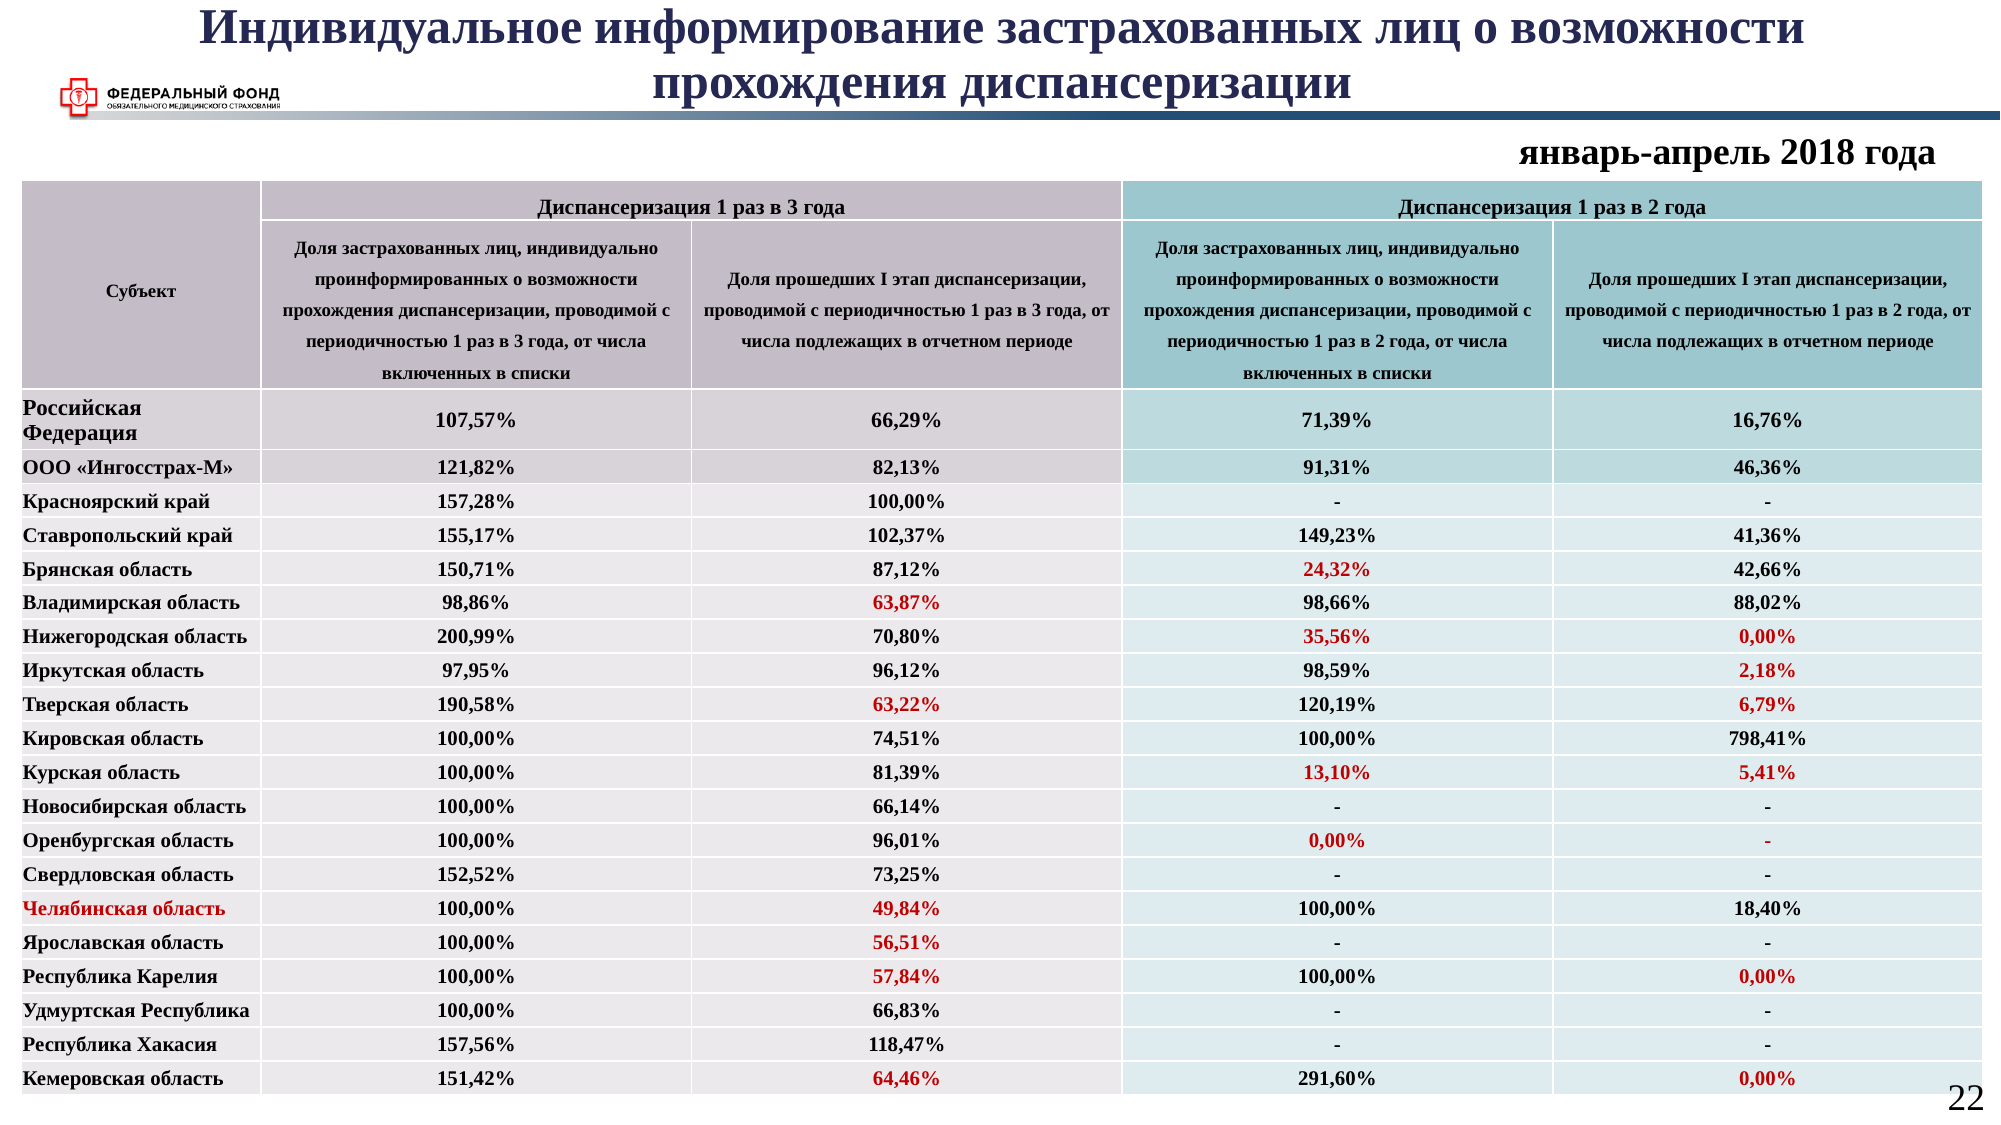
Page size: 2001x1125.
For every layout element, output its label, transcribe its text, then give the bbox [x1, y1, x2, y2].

table_header Диспансеризация 1 раз в 3 года [262, 181, 1121, 219]
table_cell 100,00% [1123, 722, 1552, 754]
table_cell - [1554, 858, 1982, 890]
table_cell 73,25% [692, 858, 1121, 890]
table_cell Курская область [22, 756, 260, 788]
table_cell 798,41% [1554, 722, 1982, 754]
table_cell Новосибирская область [22, 790, 260, 822]
table_cell - [1554, 484, 1982, 516]
table_cell 63,22% [692, 688, 1121, 720]
table_cell 100,00% [262, 994, 691, 1026]
table_cell 155,17% [262, 518, 691, 550]
table_cell 120,19% [1123, 688, 1552, 720]
table_cell Доля прошедших I этап диспансеризации, проводимой с периодичностью 1 раз в 3 года, от числа подлежащих в отчетном периоде [692, 221, 1121, 388]
table_cell Челябинская область [22, 892, 260, 924]
table_cell 100,00% [262, 926, 691, 958]
table_cell 63,87% [692, 586, 1121, 618]
table_cell Нижегородская область [22, 620, 260, 652]
table_cell 98,66% [1123, 586, 1552, 618]
table_cell 91,31% [1123, 450, 1552, 483]
table_cell Кировская область [22, 722, 260, 754]
table_cell 157,28% [262, 484, 691, 516]
table_cell 70,80% [692, 620, 1121, 652]
table_cell 2,18% [1554, 654, 1982, 686]
table_cell 13,10% [1123, 756, 1552, 788]
table_cell 66,14% [692, 790, 1121, 822]
table_cell 41,36% [1554, 518, 1982, 550]
table_cell Ярославская область [22, 926, 260, 958]
slide_number 22 [1550, 1065, 2000, 1125]
table_cell 96,12% [692, 654, 1121, 686]
table_cell Красноярский край [22, 484, 260, 516]
table_cell 16,76% [1554, 390, 1982, 449]
table_cell - [1554, 790, 1982, 822]
text_box Индивидуальное информирование застрахованных лиц о возможности прохождения диспансеризации [57, 6, 1947, 103]
table_cell Свердловская область [22, 858, 260, 890]
table_cell Удмуртская Республика [22, 994, 260, 1026]
table_cell 98,59% [1123, 654, 1552, 686]
table_cell - [1554, 994, 1982, 1026]
table_cell - [1123, 994, 1552, 1026]
table_cell 6,79% [1554, 688, 1982, 720]
table_cell 100,00% [262, 790, 691, 822]
table_cell 100,00% [692, 484, 1121, 516]
table_cell Ставропольский край [22, 518, 260, 550]
table_cell 107,57% [262, 390, 691, 449]
table_cell - [1123, 926, 1552, 958]
table_cell 0,00% [1123, 824, 1552, 856]
table_cell 291,60% [1123, 1062, 1552, 1094]
table_header Диспансеризация 1 раз в 2 года [1123, 181, 1982, 219]
table_cell Российская Федерация [22, 390, 260, 449]
table_cell - [1123, 790, 1552, 822]
table_cell 18,40% [1554, 892, 1982, 924]
table_cell 0,00% [1554, 960, 1982, 992]
table_cell 100,00% [1123, 892, 1552, 924]
table_cell Иркутская область [22, 654, 260, 686]
table_cell 46,36% [1554, 450, 1982, 483]
table_cell 5,41% [1554, 756, 1982, 788]
table_cell 100,00% [262, 722, 691, 754]
table_cell 57,84% [692, 960, 1121, 992]
table_cell Брянская область [22, 552, 260, 584]
table_cell 74,51% [692, 722, 1121, 754]
table_cell 152,52% [262, 858, 691, 890]
table_cell Владимирская область [22, 586, 260, 618]
table_cell Доля застрахованных лиц, индивидуально проинформированных о возможности прохождения диспансеризации, проводимой с периодичностью 1 раз в 2 года, от числа включенных в списки [1123, 221, 1552, 388]
table_cell 66,83% [692, 994, 1121, 1026]
table_cell 64,46% [692, 1062, 1121, 1094]
picture [58, 103, 280, 120]
table_cell 81,39% [692, 756, 1121, 788]
table_cell 0,00% [1554, 620, 1982, 652]
table_cell - [1123, 858, 1552, 890]
text_box январь-апрель 2018 года [1504, 119, 1952, 180]
table_cell 87,12% [692, 552, 1121, 584]
table_cell Тверская область [22, 688, 260, 720]
table_cell 100,00% [262, 756, 691, 788]
table_cell 151,42% [262, 1062, 691, 1094]
table_cell 157,56% [262, 1028, 691, 1060]
table_cell 200,99% [262, 620, 691, 652]
table_cell Оренбургская область [22, 824, 260, 856]
table_cell 56,51% [692, 926, 1121, 958]
table_cell 35,56% [1123, 620, 1552, 652]
table_cell 98,86% [262, 586, 691, 618]
table_cell 96,01% [692, 824, 1121, 856]
table_cell 42,66% [1554, 552, 1982, 584]
table_cell 71,39% [1123, 390, 1552, 449]
table_cell - [1554, 824, 1982, 856]
table_cell 24,32% [1123, 552, 1552, 584]
table_cell 149,23% [1123, 518, 1552, 550]
table_cell ООО «Ингосстрах-М» [22, 450, 260, 483]
table_header Субъект [22, 181, 260, 388]
table_cell - [1554, 1028, 1982, 1060]
table_cell 100,00% [262, 892, 691, 924]
table_cell 97,95% [262, 654, 691, 686]
table_cell Доля застрахованных лиц, индивидуально проинформированных о возможности прохождения диспансеризации, проводимой с периодичностью 1 раз в 3 года, от числа включенных в списки [262, 221, 691, 388]
table_cell 66,29% [692, 390, 1121, 449]
table_cell 82,13% [692, 450, 1121, 483]
table_cell 102,37% [692, 518, 1121, 550]
table_cell Кемеровская область [22, 1062, 260, 1094]
table_cell - [1123, 1028, 1552, 1060]
table_cell 118,47% [692, 1028, 1121, 1060]
table_cell 190,58% [262, 688, 691, 720]
table_cell 100,00% [262, 960, 691, 992]
table_cell 100,00% [262, 824, 691, 856]
table_cell Доля прошедших I этап диспансеризации, проводимой с периодичностью 1 раз в 2 года, от числа подлежащих в отчетном периоде [1554, 221, 1982, 388]
table_cell 100,00% [1123, 960, 1552, 992]
table_cell Республика Карелия [22, 960, 260, 992]
table_cell 49,84% [692, 892, 1121, 924]
table_cell 88,02% [1554, 586, 1982, 618]
table_cell - [1123, 484, 1552, 516]
table_cell Республика Хакасия [22, 1028, 260, 1060]
table_cell 121,82% [262, 450, 691, 483]
table_cell - [1554, 926, 1982, 958]
table_cell 150,71% [262, 552, 691, 584]
